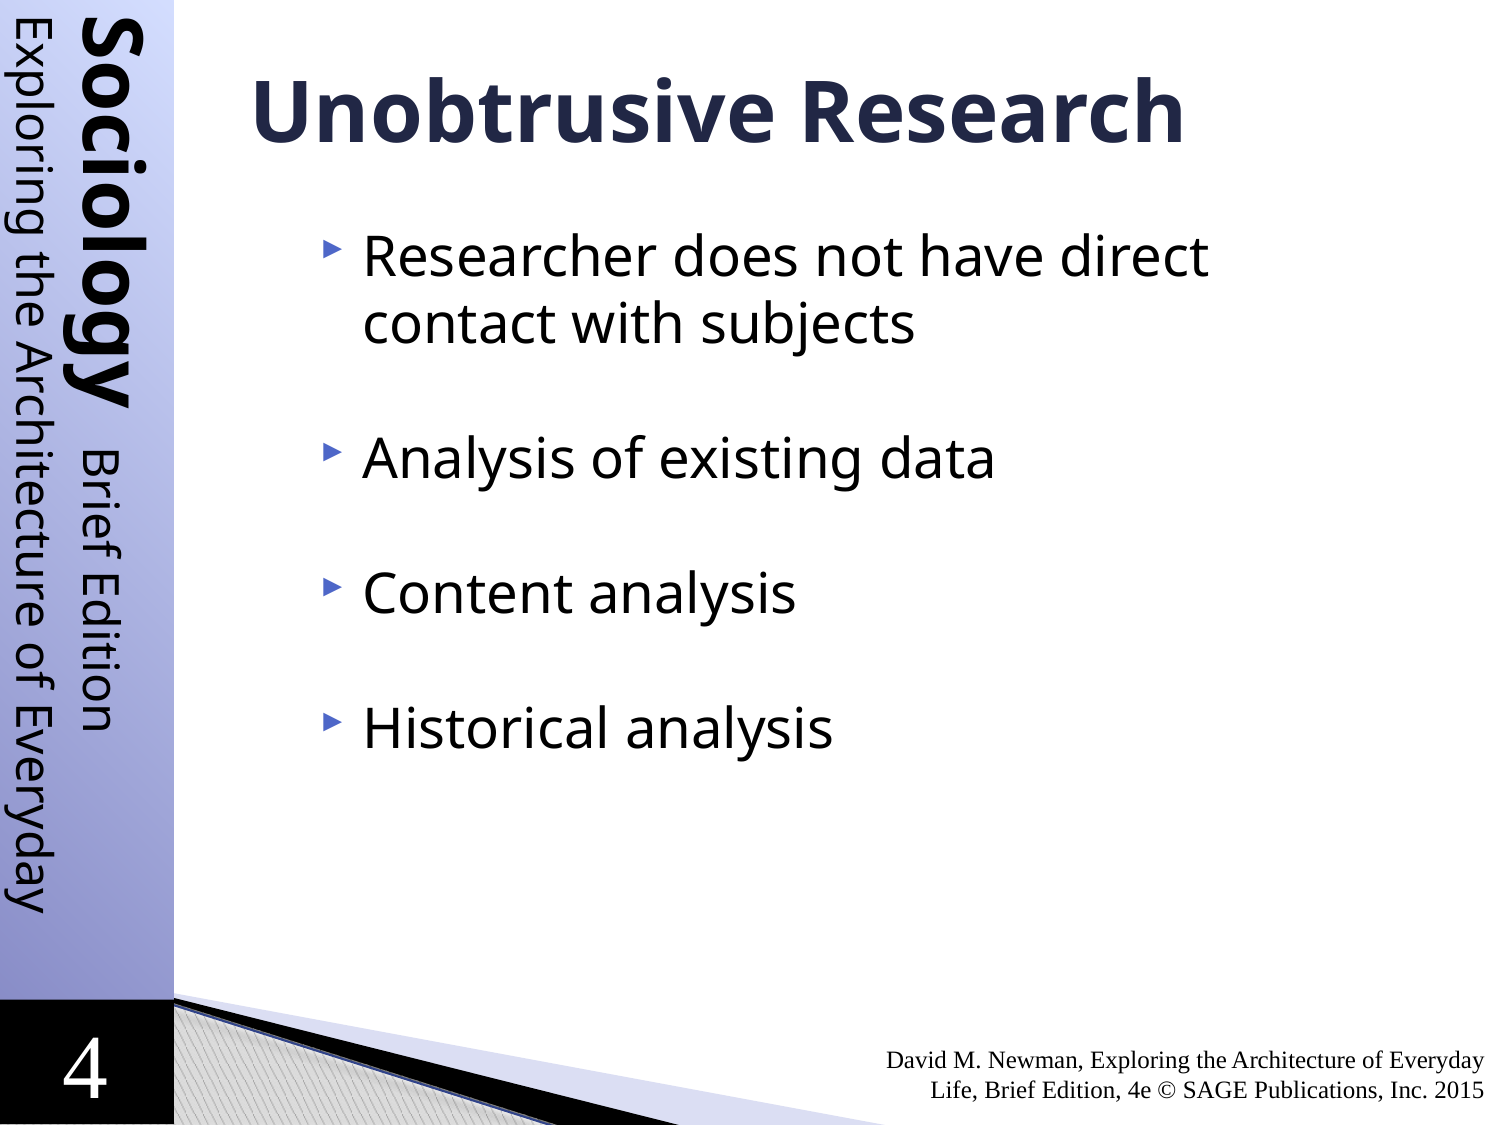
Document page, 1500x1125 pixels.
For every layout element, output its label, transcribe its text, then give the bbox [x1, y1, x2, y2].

title Unobtrusive Research [200, 50, 1238, 162]
picture [174, 1003, 558, 1125]
footer David M. Newman, Exploring the Architecture of Everyday Life, Brief Edition, 4e © SAGE Publications, Inc. 2015 [849, 1051, 1500, 1112]
list Researcher does not have direct contact with subjects Analysis of existing data Content analysis Historical analysis [287, 212, 1425, 813]
